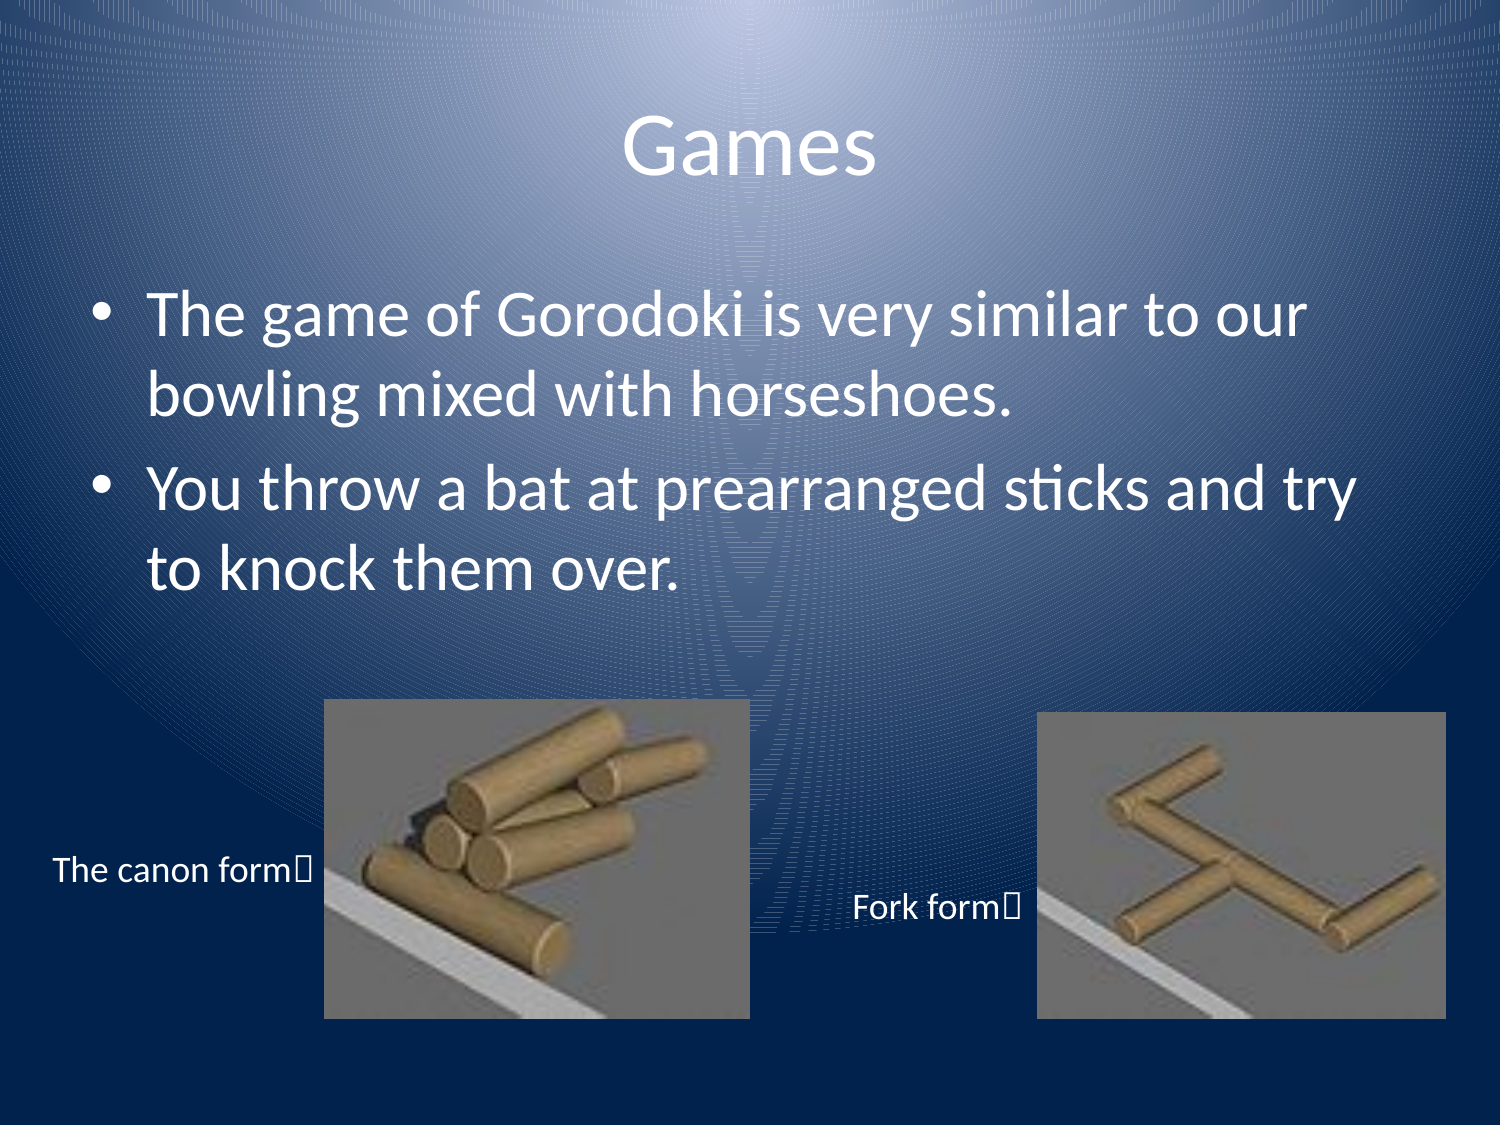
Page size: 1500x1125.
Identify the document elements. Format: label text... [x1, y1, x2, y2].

title Games [75, 45, 1425, 233]
text_box The canon form [37, 837, 319, 898]
picture [1037, 712, 1446, 1019]
picture [324, 699, 751, 1019]
text_box Fork form [837, 874, 1032, 935]
list The game of Gorodoki is very similar to our bowling mixed with horseshoes. You throw a bat at prearranged sticks and try to knock them over. [75, 262, 1425, 1005]
